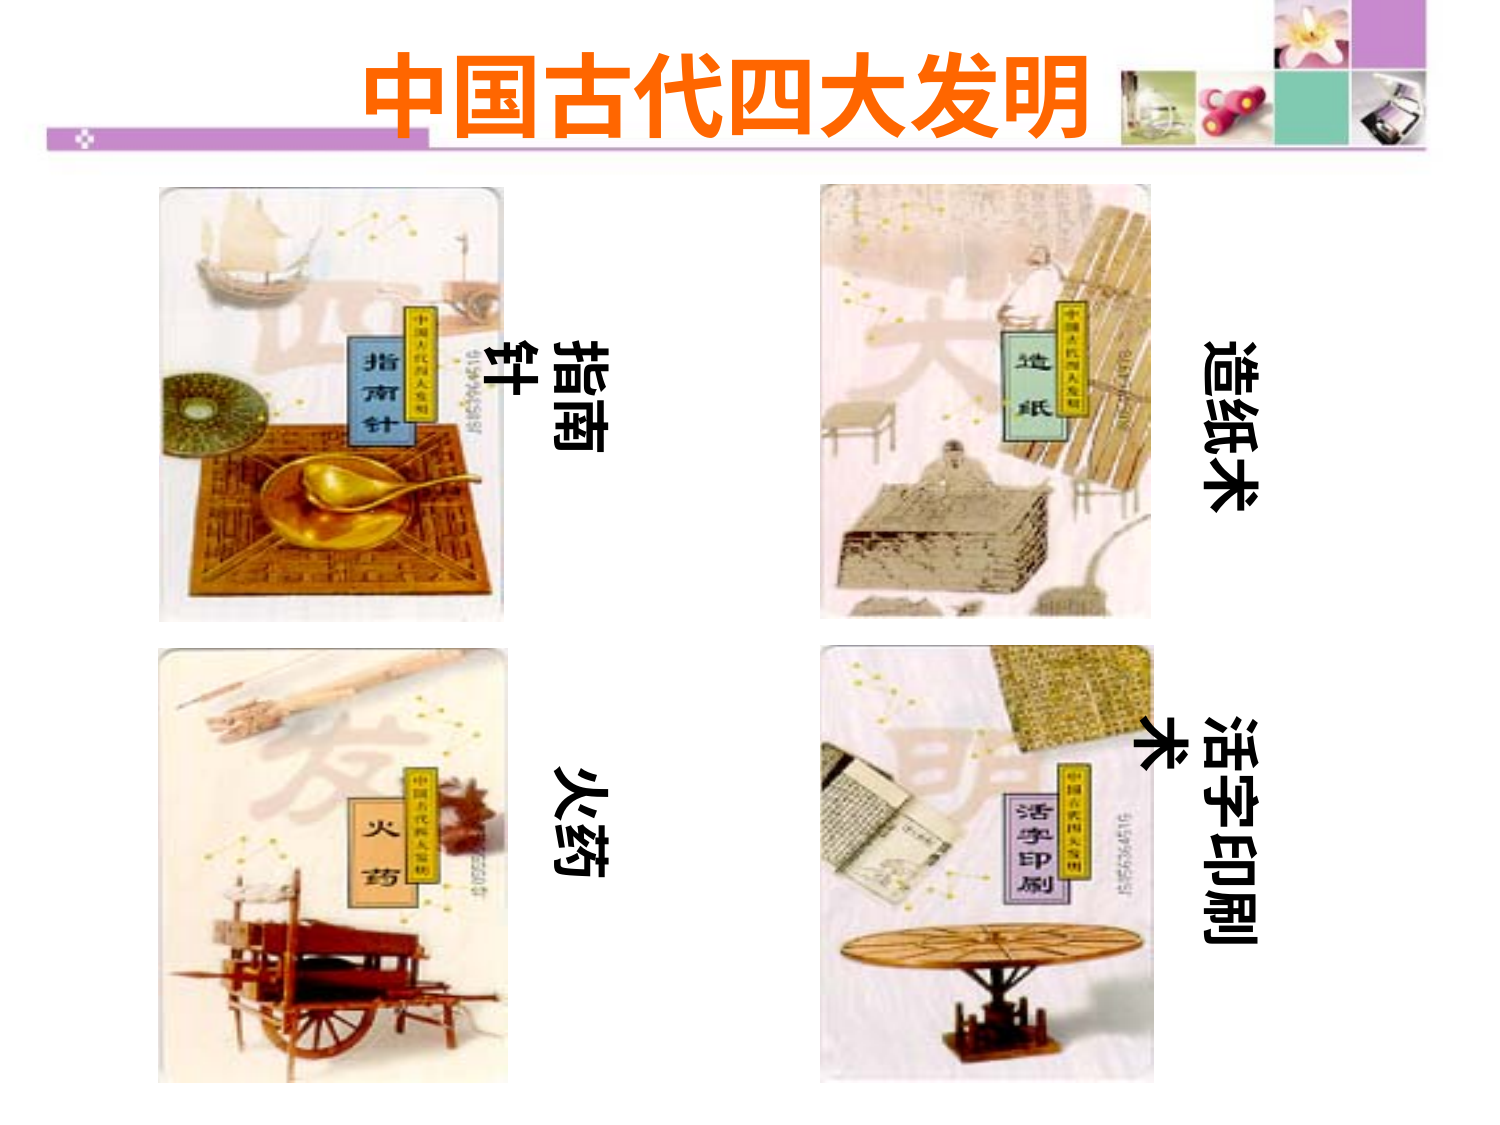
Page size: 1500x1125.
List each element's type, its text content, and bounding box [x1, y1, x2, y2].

text_box 造纸术 [1174, 324, 1276, 575]
text_box 指南针 [524, 324, 626, 525]
text_box 火药 [524, 749, 626, 913]
text_box 中国古代四大发明 [88, 0, 1364, 188]
text_box [505, 188, 816, 560]
text_box 活字印刷术 [1174, 699, 1276, 1013]
picture [0, 0, 1500, 1125]
text_box [1154, 124, 1425, 560]
